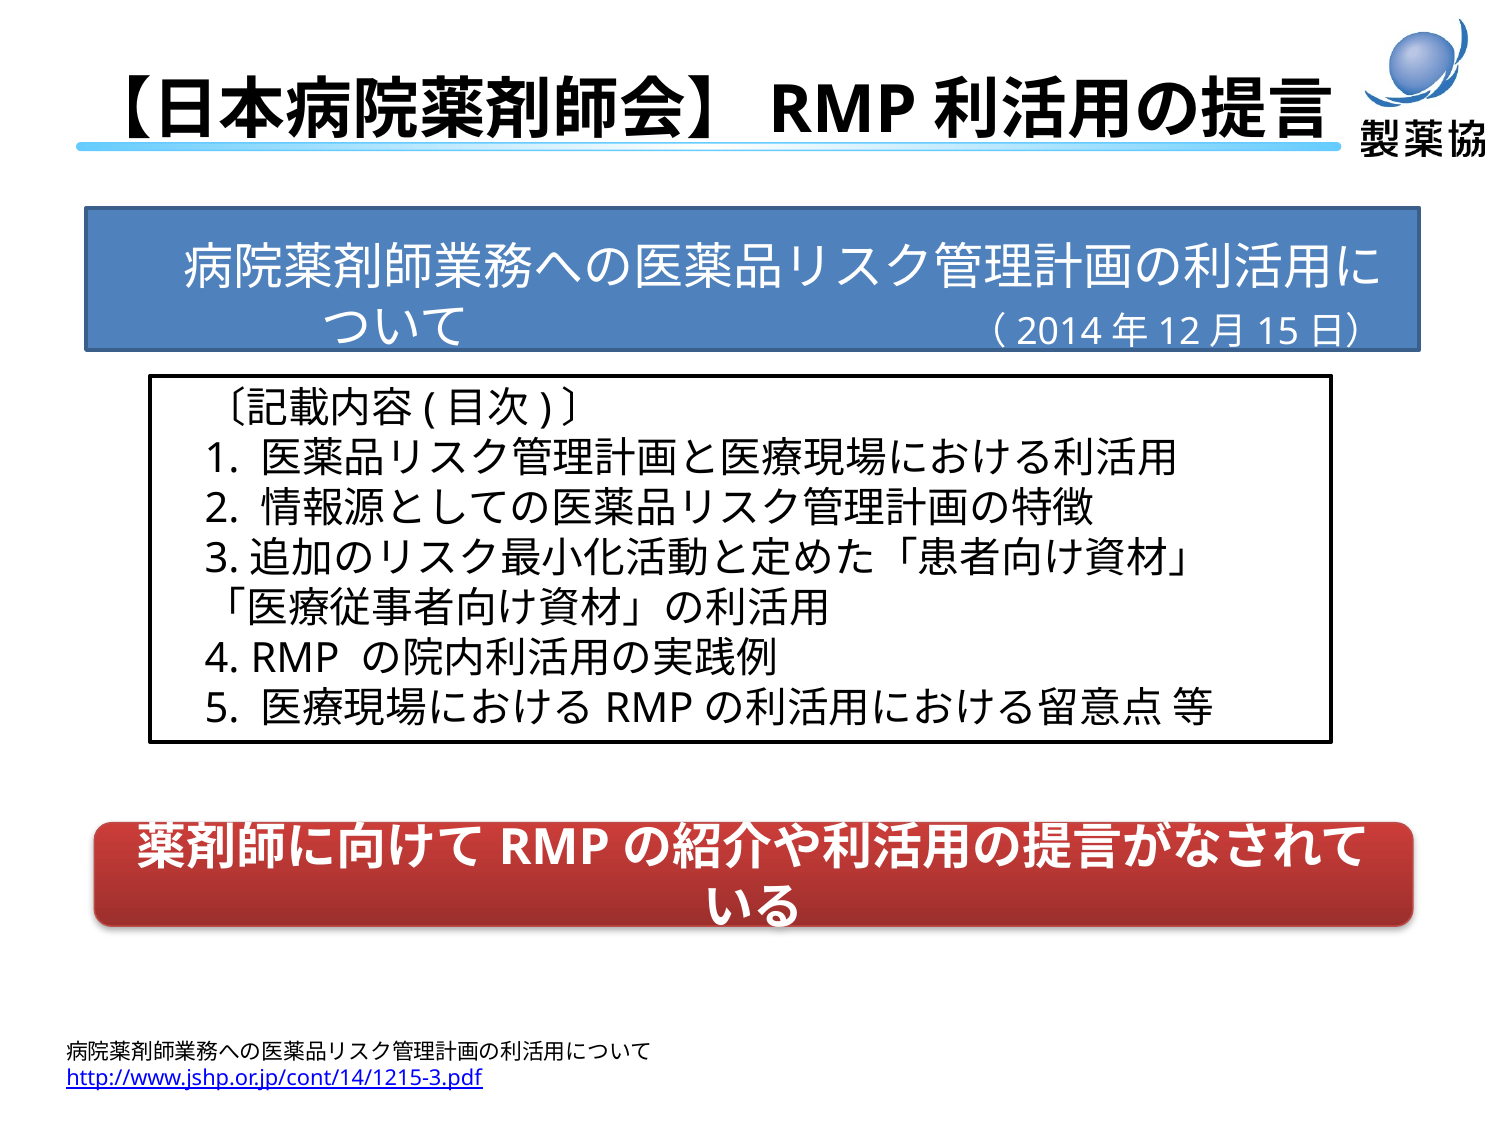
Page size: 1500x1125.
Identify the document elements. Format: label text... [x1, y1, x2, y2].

picture [1361, 18, 1485, 157]
text_box [148, 422, 1333, 744]
text_box 薬剤師に向けてRMPの紹介や利活用の提言がなされている [94, 822, 1413, 927]
text_box 病院薬剤師業務への医薬品リスク管理計画の利活用について http://www.jshp.or.jp/cont/14/1215-3.pdf [51, 1030, 1186, 1125]
text_box [84, 206, 1421, 352]
text_box 病院薬剤師業務への医薬品リスク管理計画の利活用について （2014年12月15日） [123, 227, 1398, 422]
text_box 【日本病院薬剤師会】RMP利活用の提言 [70, 58, 1370, 154]
